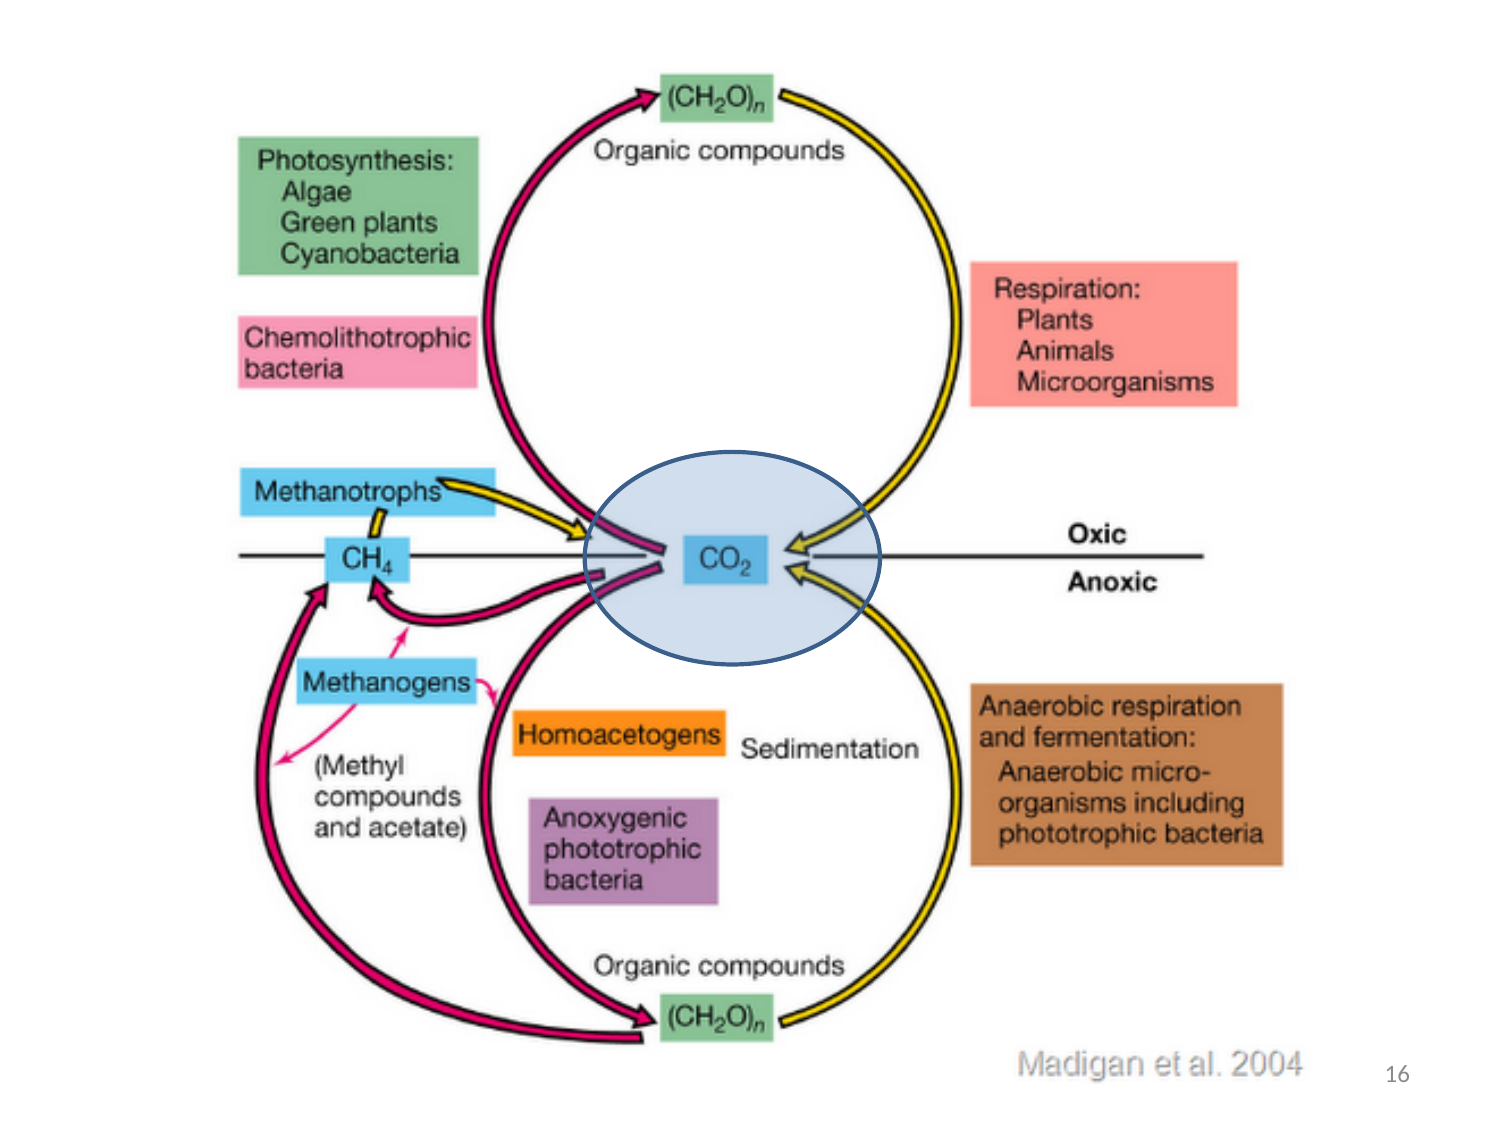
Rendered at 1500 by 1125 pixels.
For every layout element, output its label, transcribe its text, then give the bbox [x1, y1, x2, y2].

picture [159, 30, 1321, 1086]
slide_number 16 [1074, 1042, 1425, 1103]
